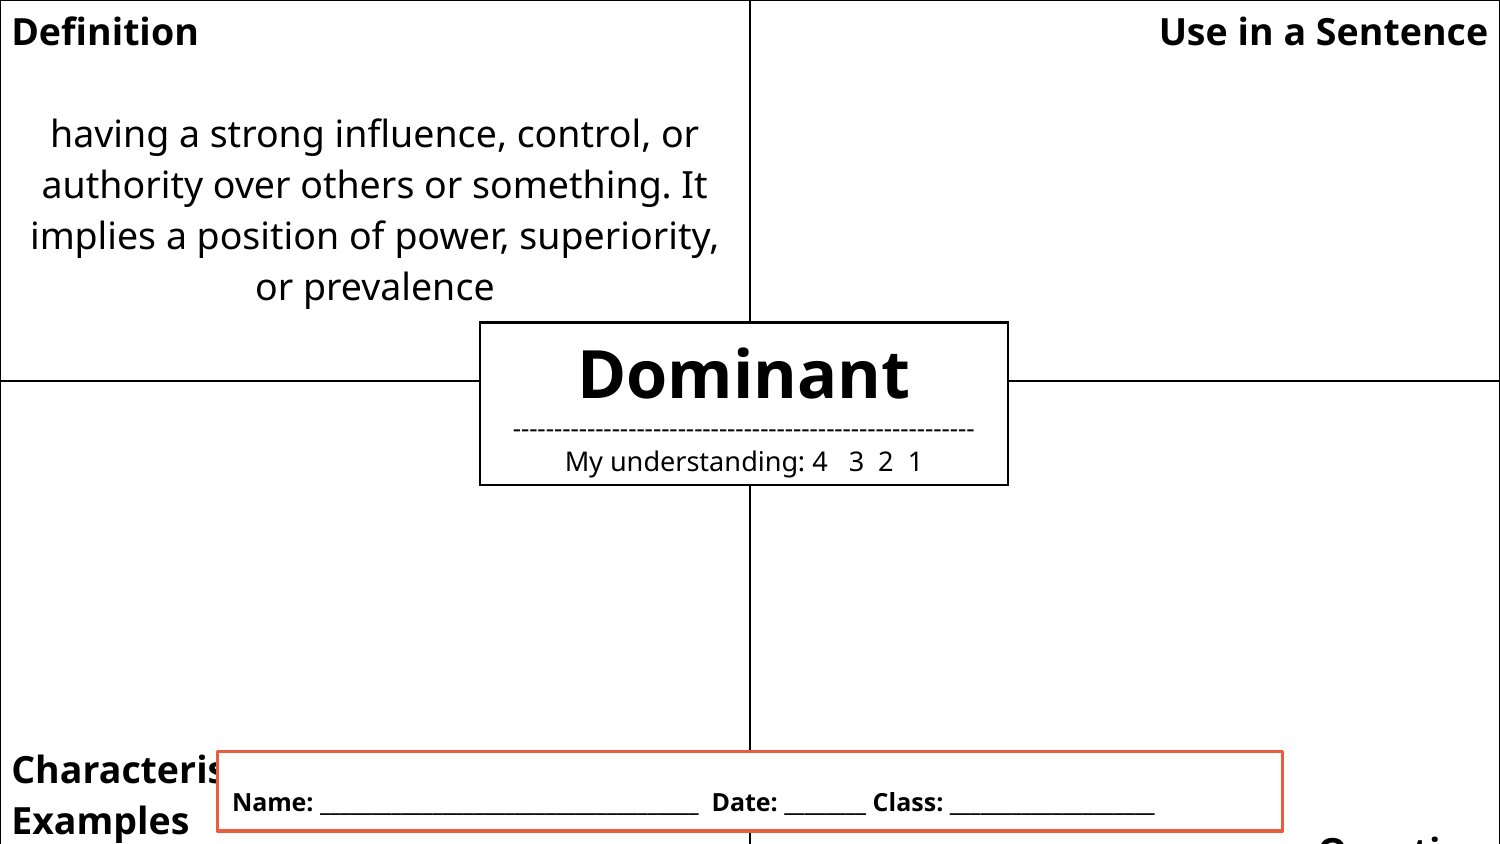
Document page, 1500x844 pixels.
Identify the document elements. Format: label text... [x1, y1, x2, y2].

text_box Name: _____________________________________ Date: ________ Class: ____________________ [217, 751, 1283, 832]
table_cell Characteristics/ Examples [1, 382, 749, 844]
table_header Definition having a strong influence, control, or authority over others or something. It implies a position of power, superiority, or prevalence [1, 1, 749, 380]
table_cell Question [751, 382, 1499, 844]
table_header Use in a Sentence [751, 1, 1499, 380]
text_box Dominant -------------------------------------------------------- My understanding: 4 3 2 1 [480, 322, 1008, 486]
